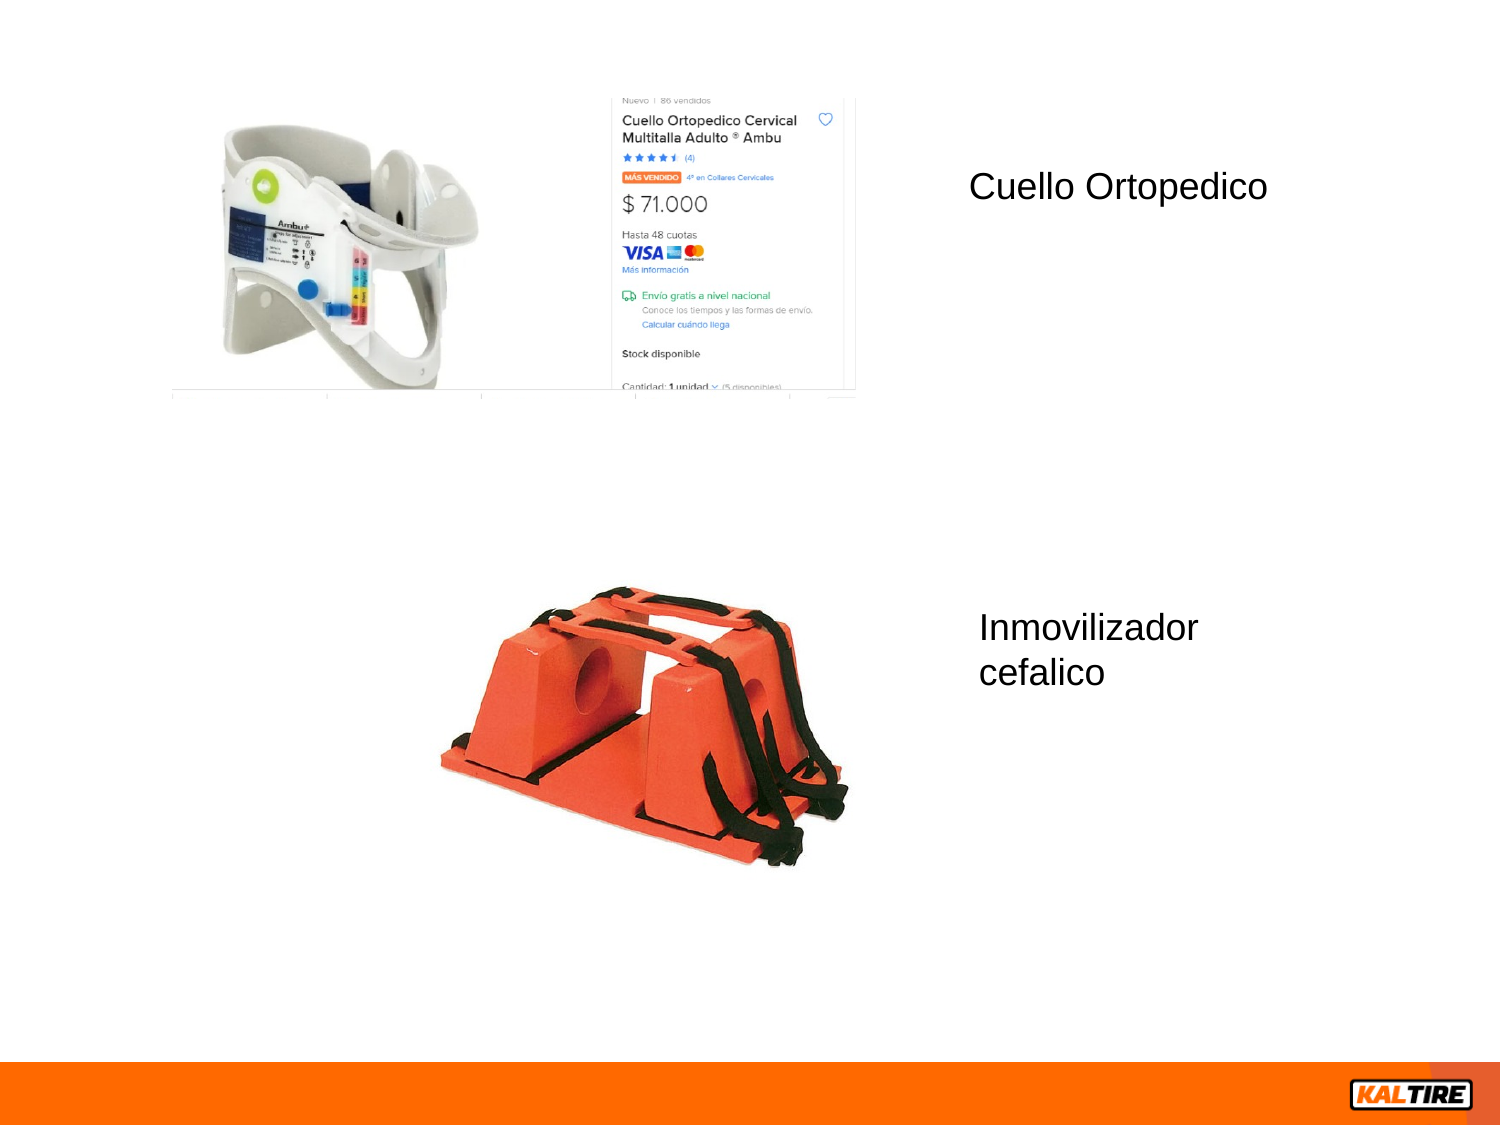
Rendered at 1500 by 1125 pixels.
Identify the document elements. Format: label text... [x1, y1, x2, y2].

picture [0, 1062, 1500, 1125]
text_box Cuello Ortopedico [954, 154, 1328, 215]
picture [171, 98, 856, 399]
text_box Inmovilizador cefalico [963, 595, 1338, 701]
picture [389, 470, 901, 982]
